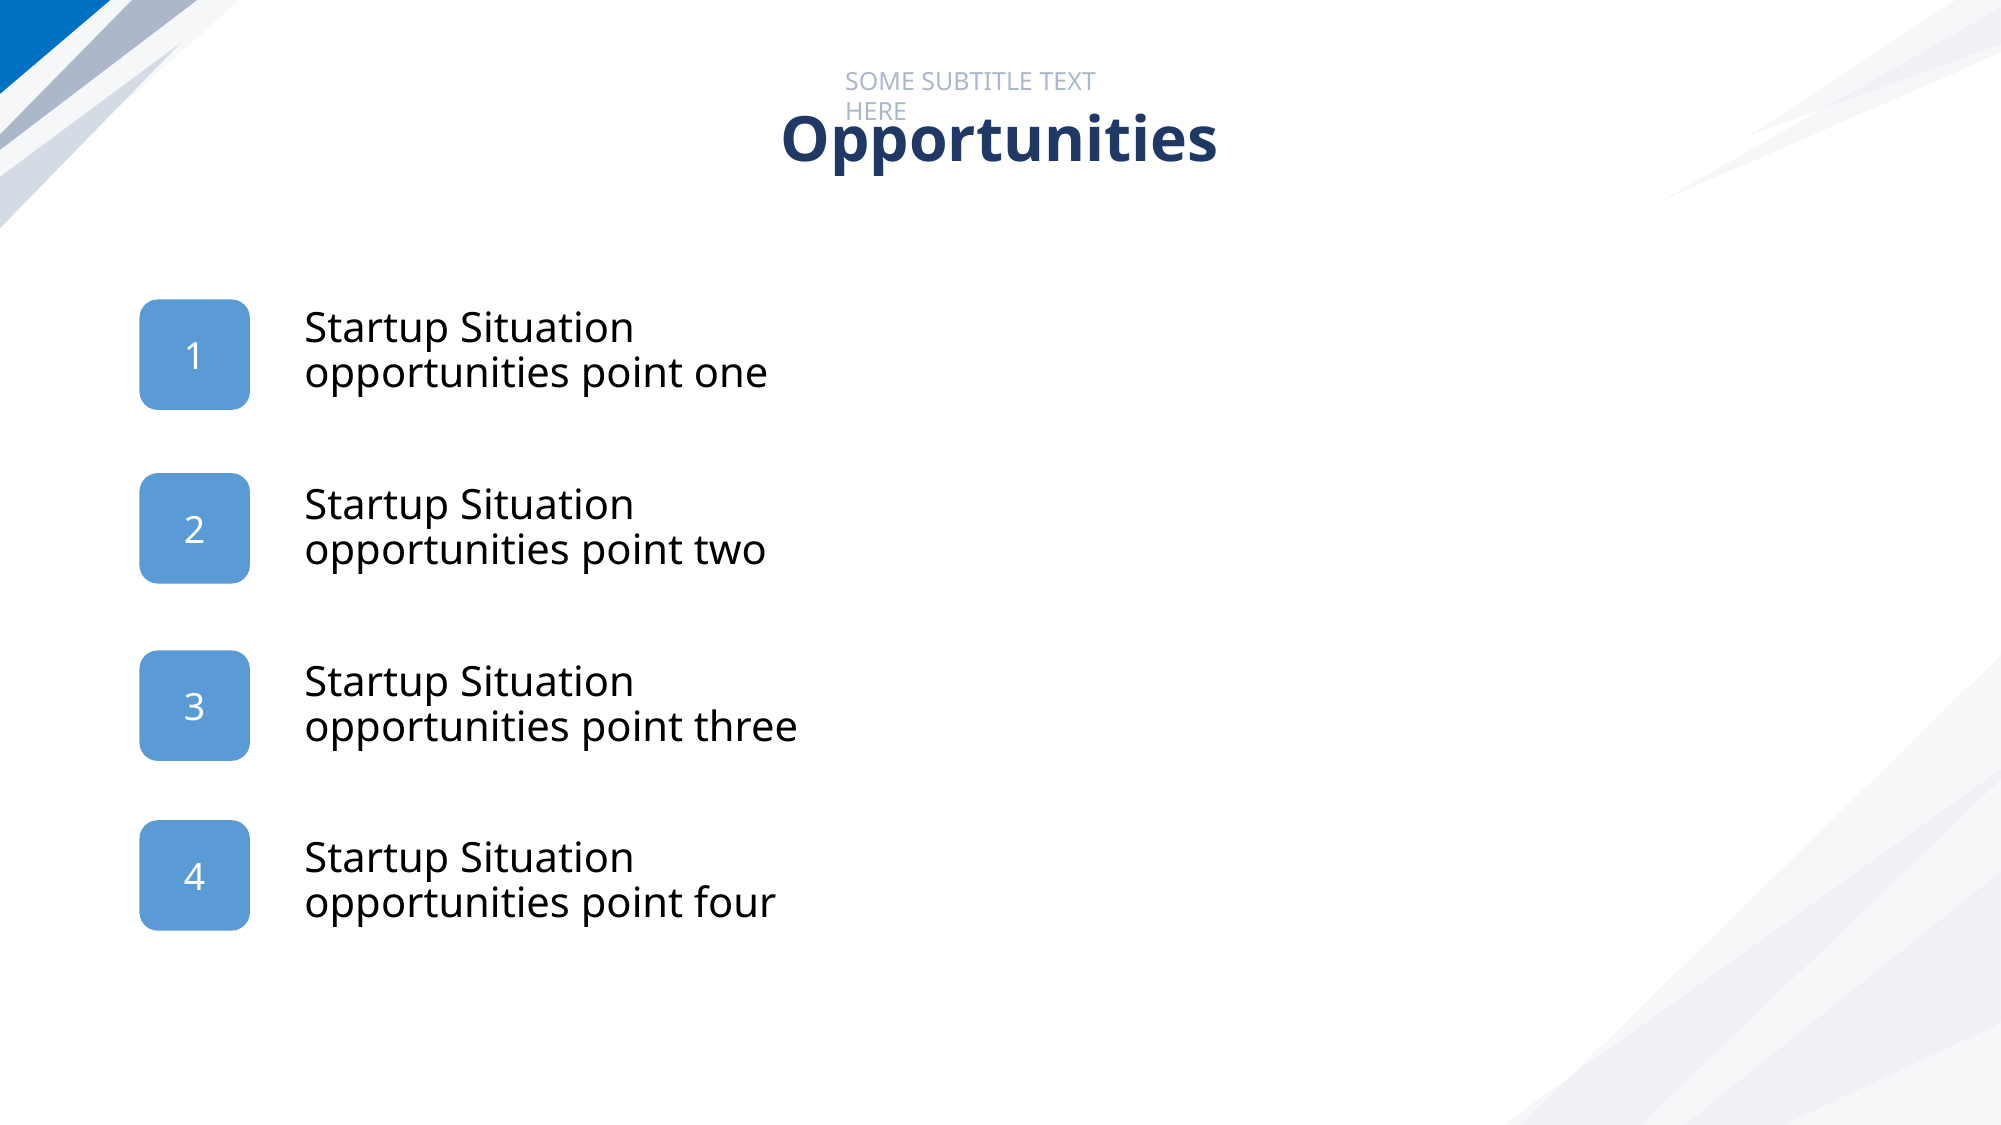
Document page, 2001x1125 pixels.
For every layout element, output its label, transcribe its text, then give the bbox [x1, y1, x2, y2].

text_box 2 [139, 473, 250, 584]
text_box 1 [139, 299, 250, 410]
text_box SOME SUBTITLE TEXT HERE [830, 57, 1170, 104]
text_box Startup Situation opportunities point one Startup Situation opportunities point two Startup Situation opportunities point three Startup Situation opportunities point four [289, 299, 894, 966]
title Opportunities [137, 73, 1863, 210]
text_box 4 [139, 820, 250, 931]
text_box 3 [139, 650, 250, 761]
